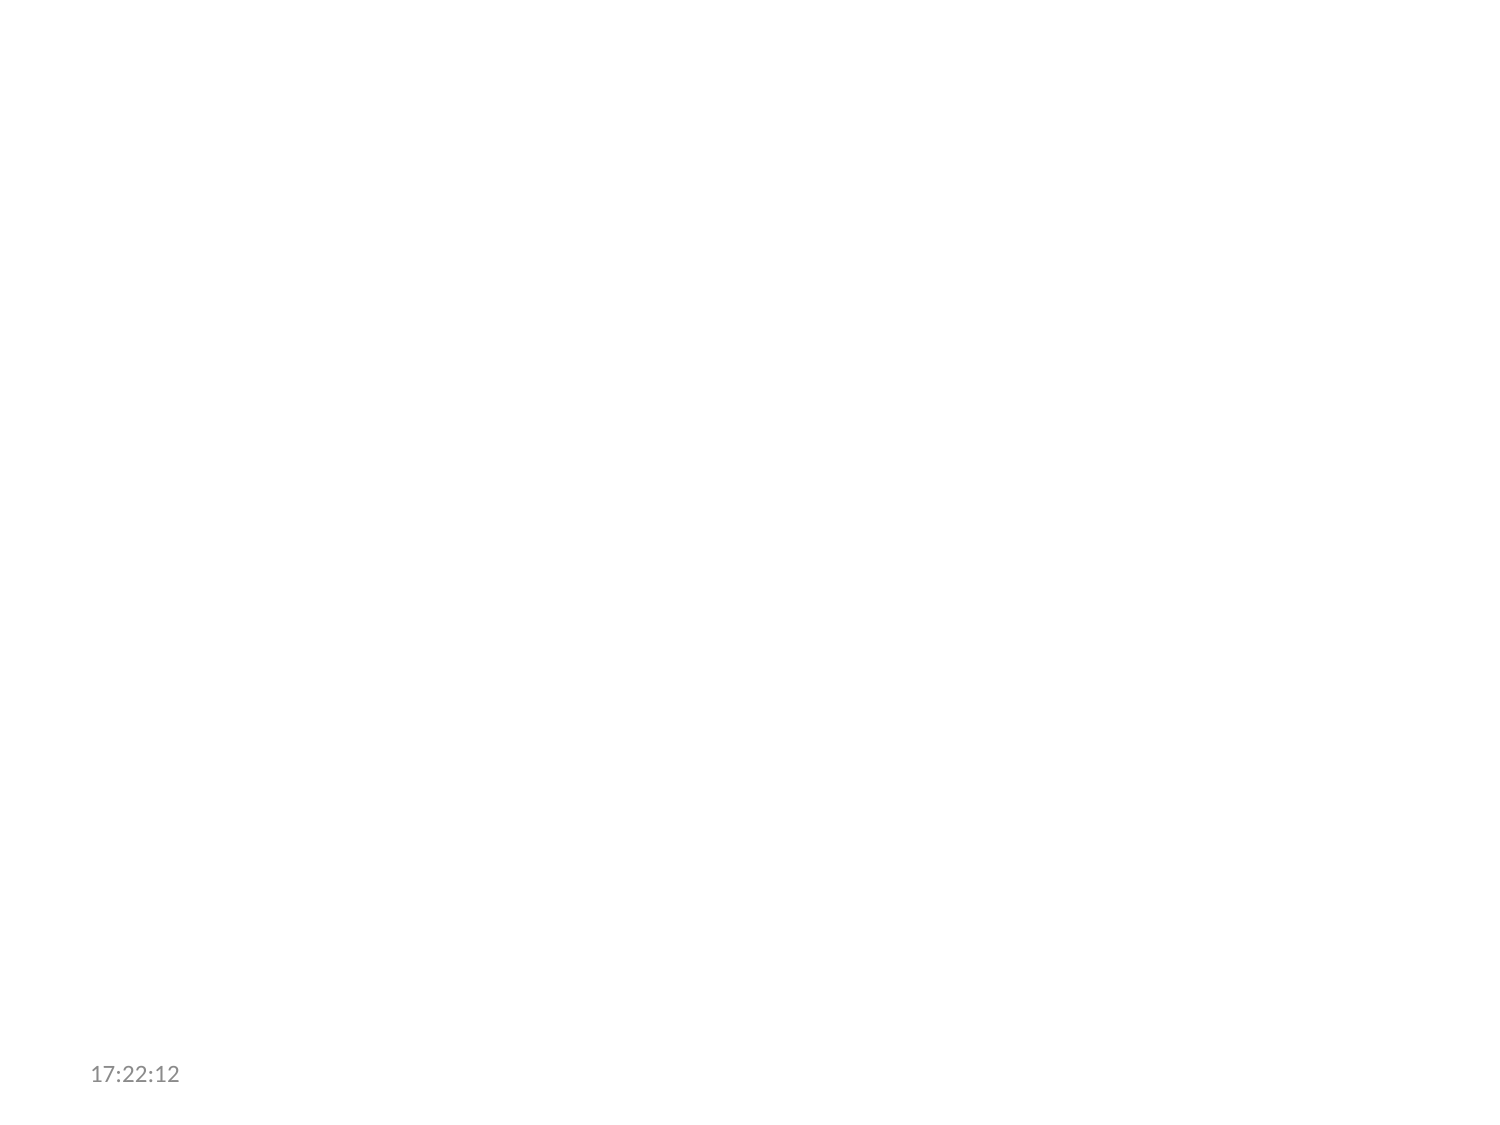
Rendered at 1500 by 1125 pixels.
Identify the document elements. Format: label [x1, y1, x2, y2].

slide_number [75, 1042, 425, 1103]
